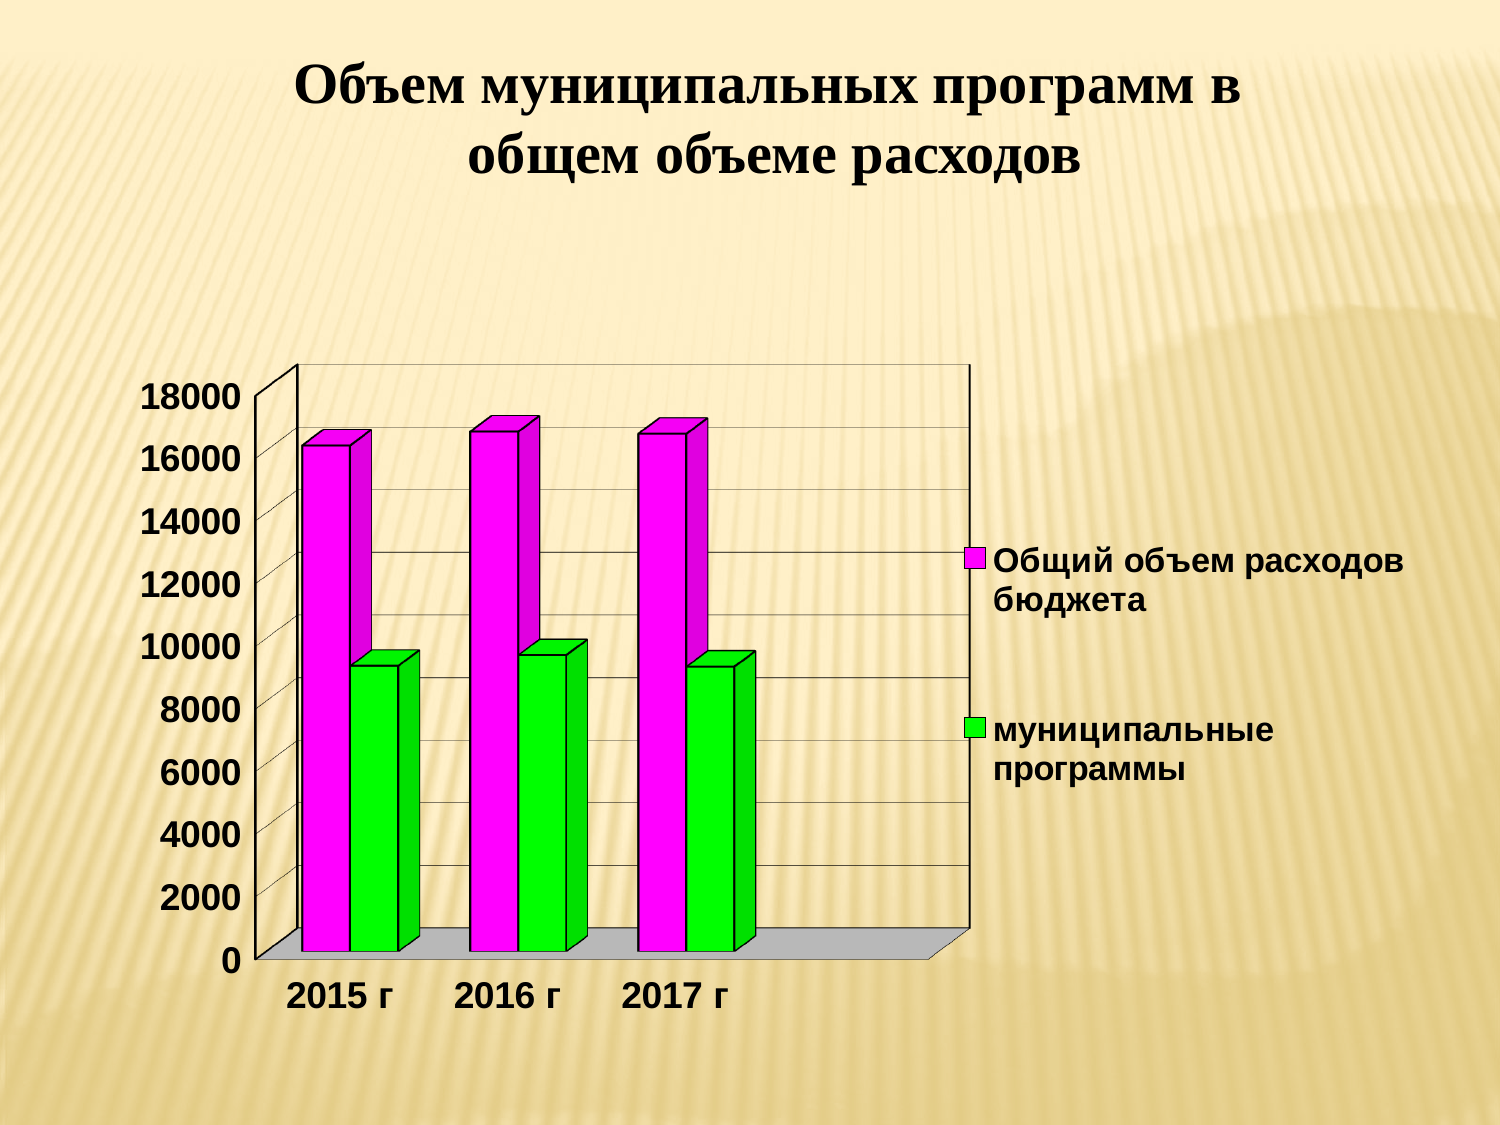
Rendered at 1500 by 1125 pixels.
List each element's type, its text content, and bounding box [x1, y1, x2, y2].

chart [95, 328, 1428, 1055]
text_box Объем муниципальных программ в общем объеме расходов [99, 37, 1450, 225]
